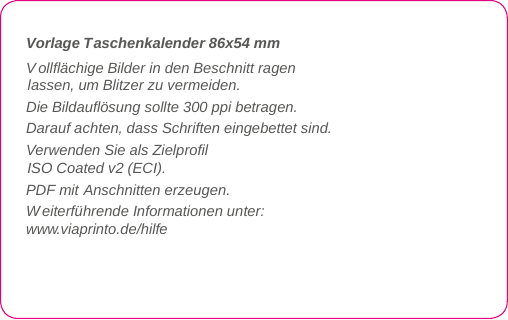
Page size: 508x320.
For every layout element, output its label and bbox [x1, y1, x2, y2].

text_box [0, 0, 508, 319]
